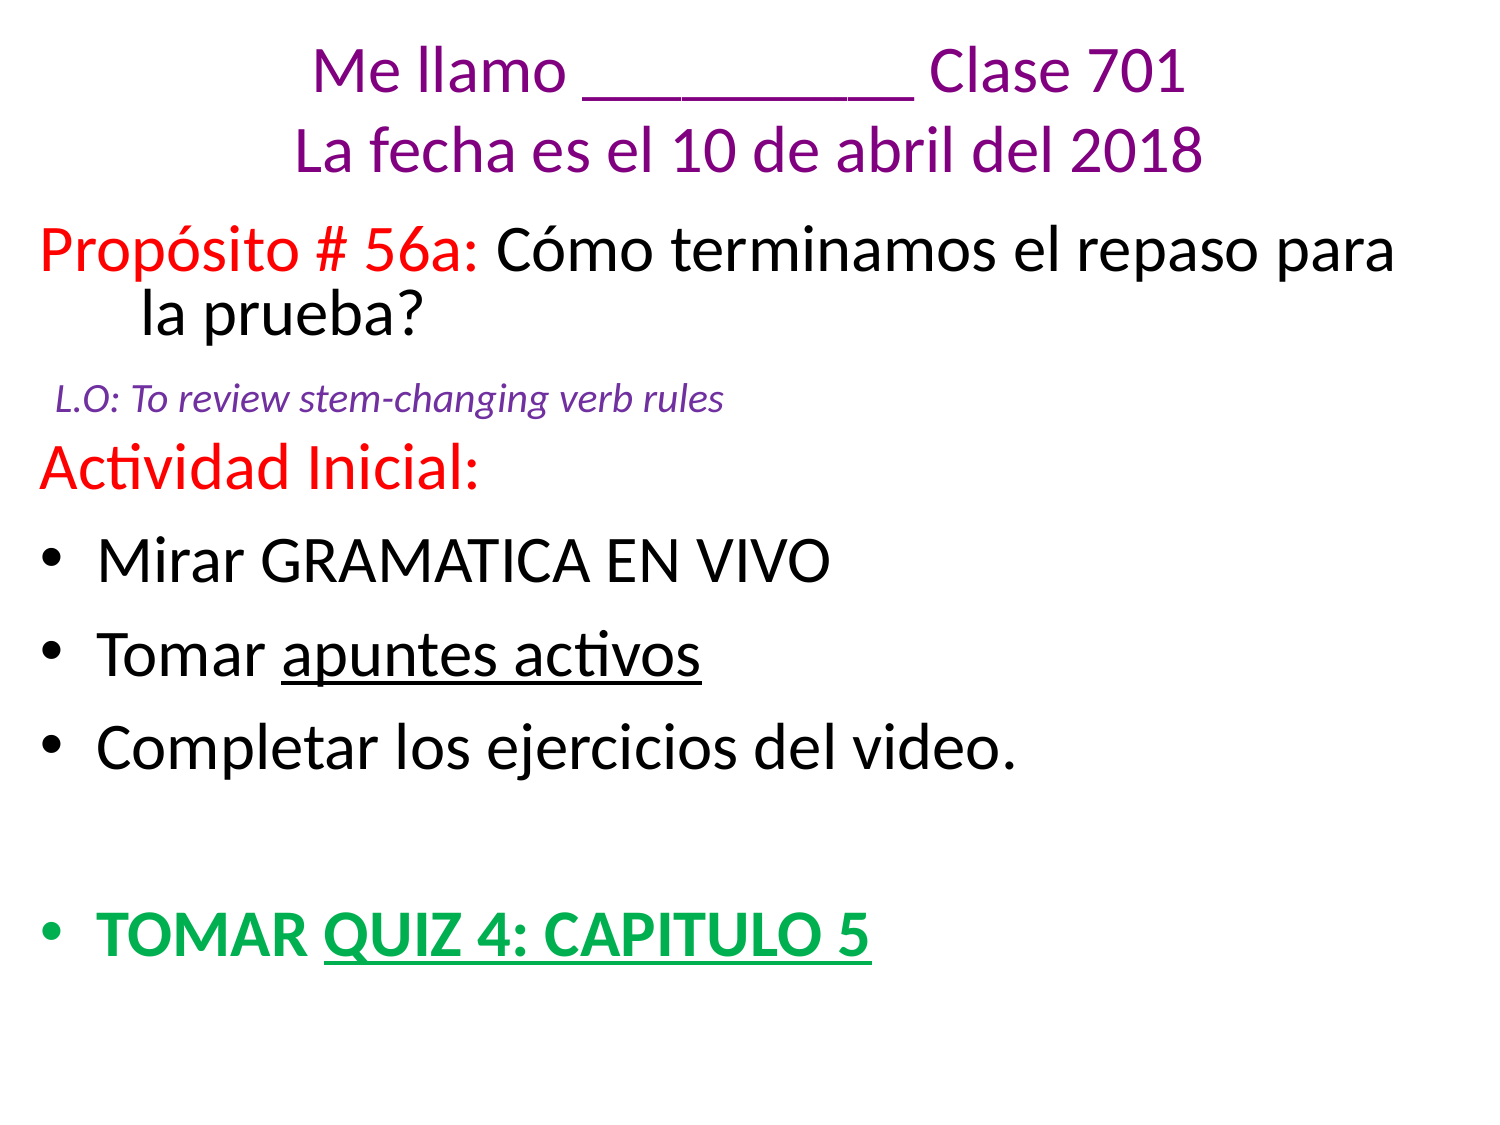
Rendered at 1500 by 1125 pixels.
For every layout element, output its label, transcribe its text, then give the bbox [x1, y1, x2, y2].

title Me llamo __________ Clase 701 La fecha es el 10 de abril del 2018 [37, 12, 1463, 200]
list Propósito # 56a: Cómo terminamos el repaso para la prueba? L.O: To review stem-changing verb rules Actividad Inicial: Mirar GRAMATICA EN VIVO Tomar apuntes activos Completar los ejercicios del video. TOMAR QUIZ 4: CAPITULO 5 [24, 212, 1463, 1125]
